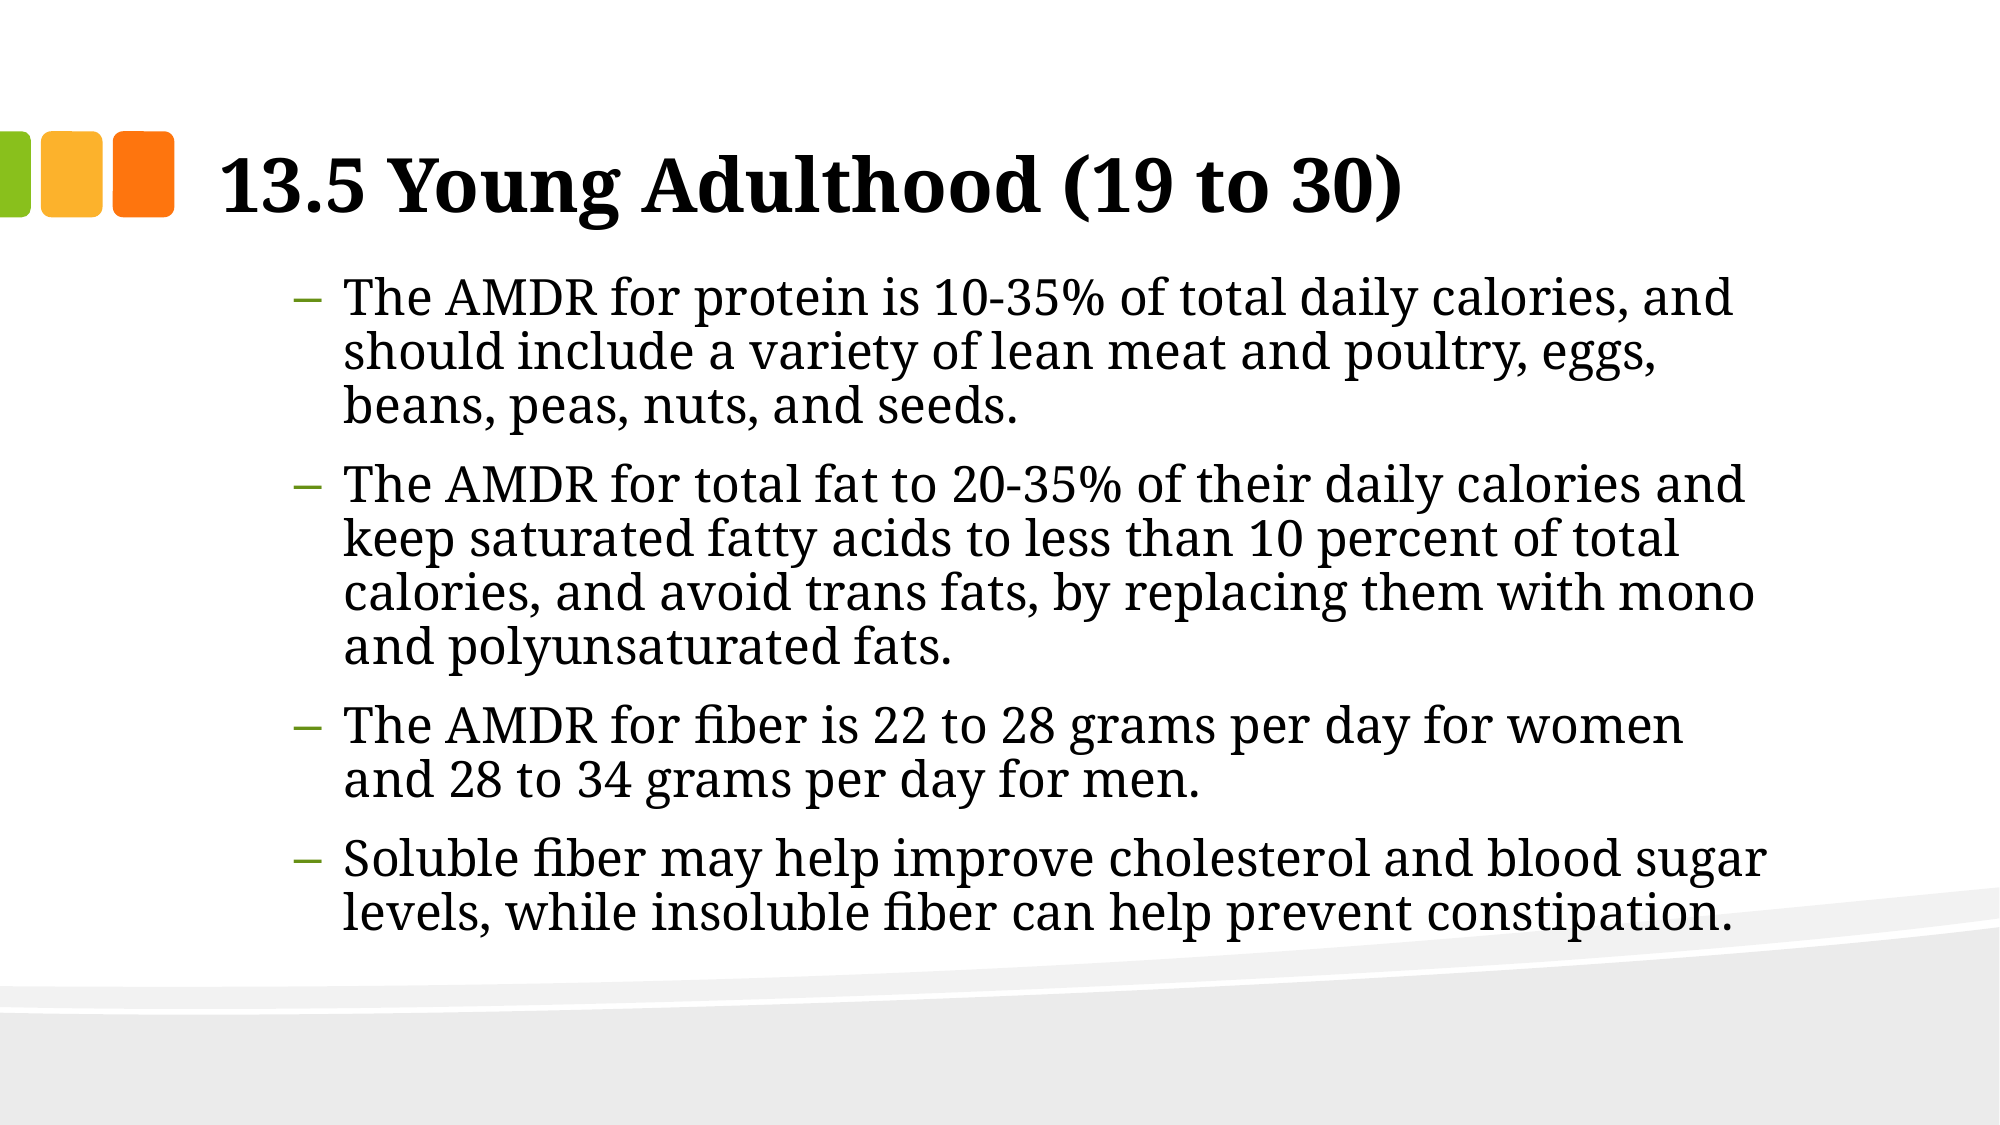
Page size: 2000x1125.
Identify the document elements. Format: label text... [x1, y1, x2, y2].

title 13.5 Young Adulthood (19 to 30) [199, 24, 1800, 238]
list The AMDR for protein is 10-35% of total daily calories, and should include a variety of lean meat and poultry, eggs, beans, peas, nuts, and seeds. The AMDR for total fat to 20-35% of their daily calories and keep saturated fatty acids to less than 10 percent of total calories, and avoid trans fats, by replacing them with mono and polyunsaturated fats. The AMDR for fiber is 22 to 28 grams per day for women and 28 to 34 grams per day for men. Soluble fiber may help improve cholesterol and blood sugar levels, while insoluble fiber can help prevent constipation. [199, 262, 1800, 1013]
